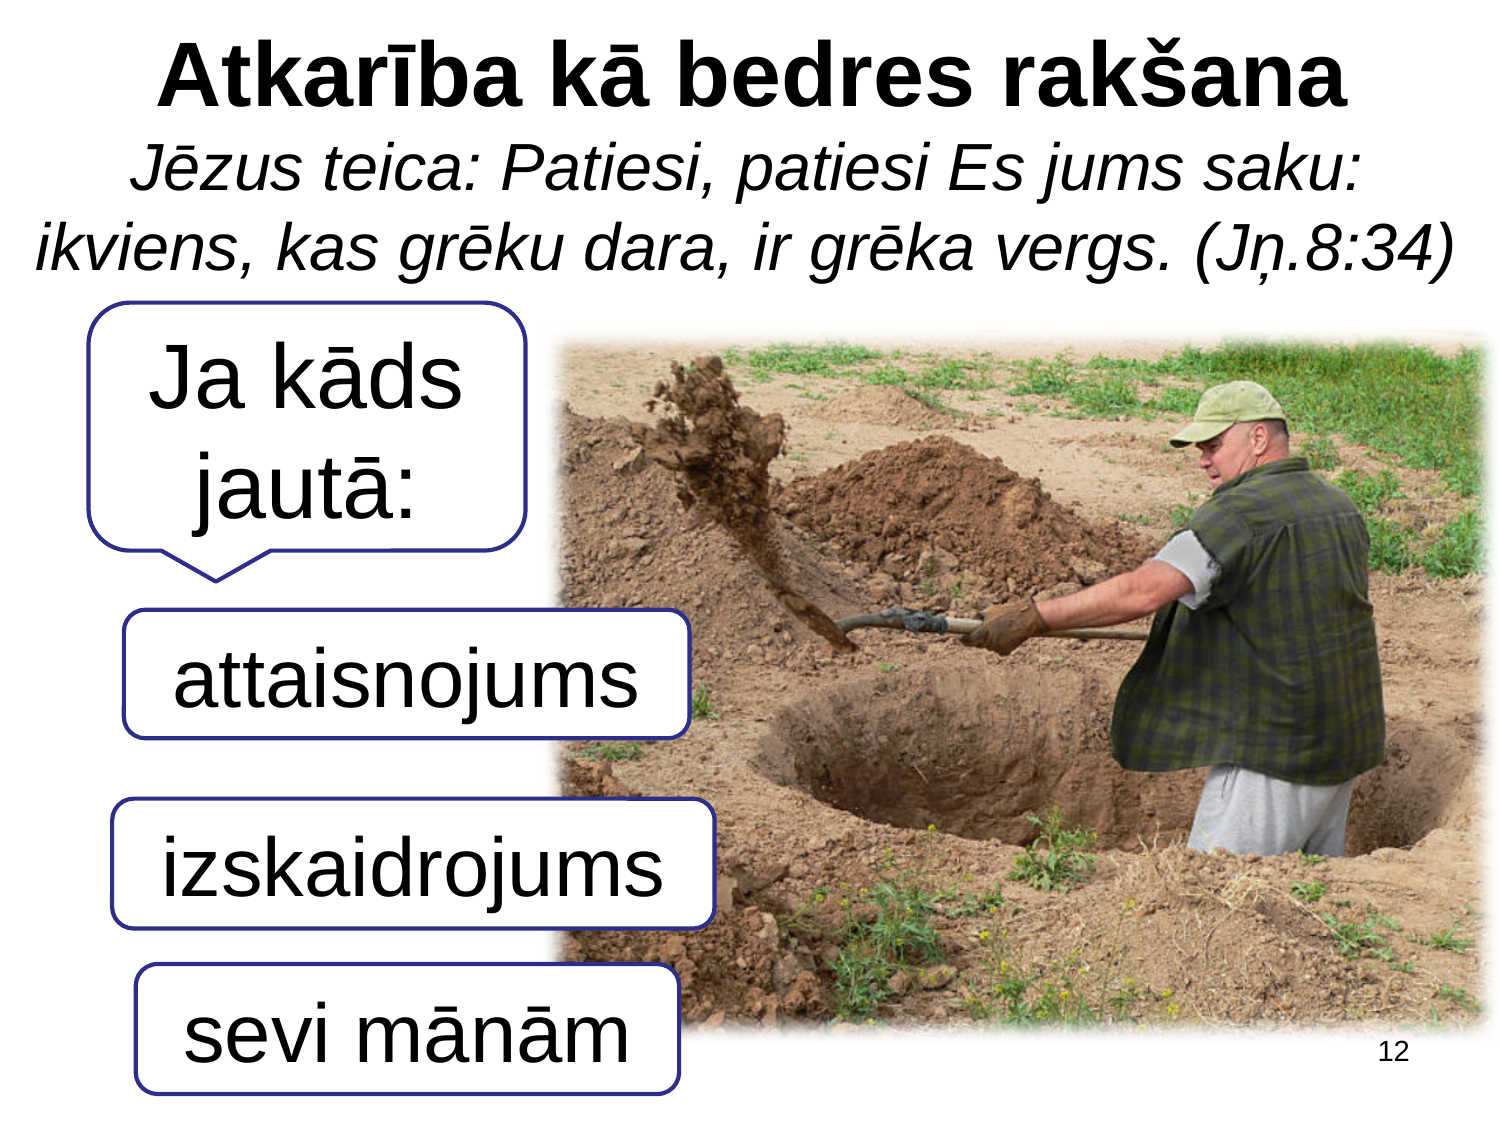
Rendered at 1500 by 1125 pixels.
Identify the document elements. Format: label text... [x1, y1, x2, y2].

title Atkarība kā bedres rakšana [76, 0, 1428, 116]
text_box izskaidrojums [109, 796, 538, 931]
picture [543, 325, 1500, 1044]
text_box sevi mānām [133, 961, 682, 1097]
slide_number 12 [1074, 1052, 1426, 1103]
text_box attaisnojums [121, 607, 538, 741]
text_box Jēzus teica: Patiesi, patiesi Es jums saku: ikviens, kas grēku dara, ir grēka vergs. (Jņ.8:34) [0, 116, 1498, 292]
text_box Ja kāds jautā: [86, 300, 528, 584]
